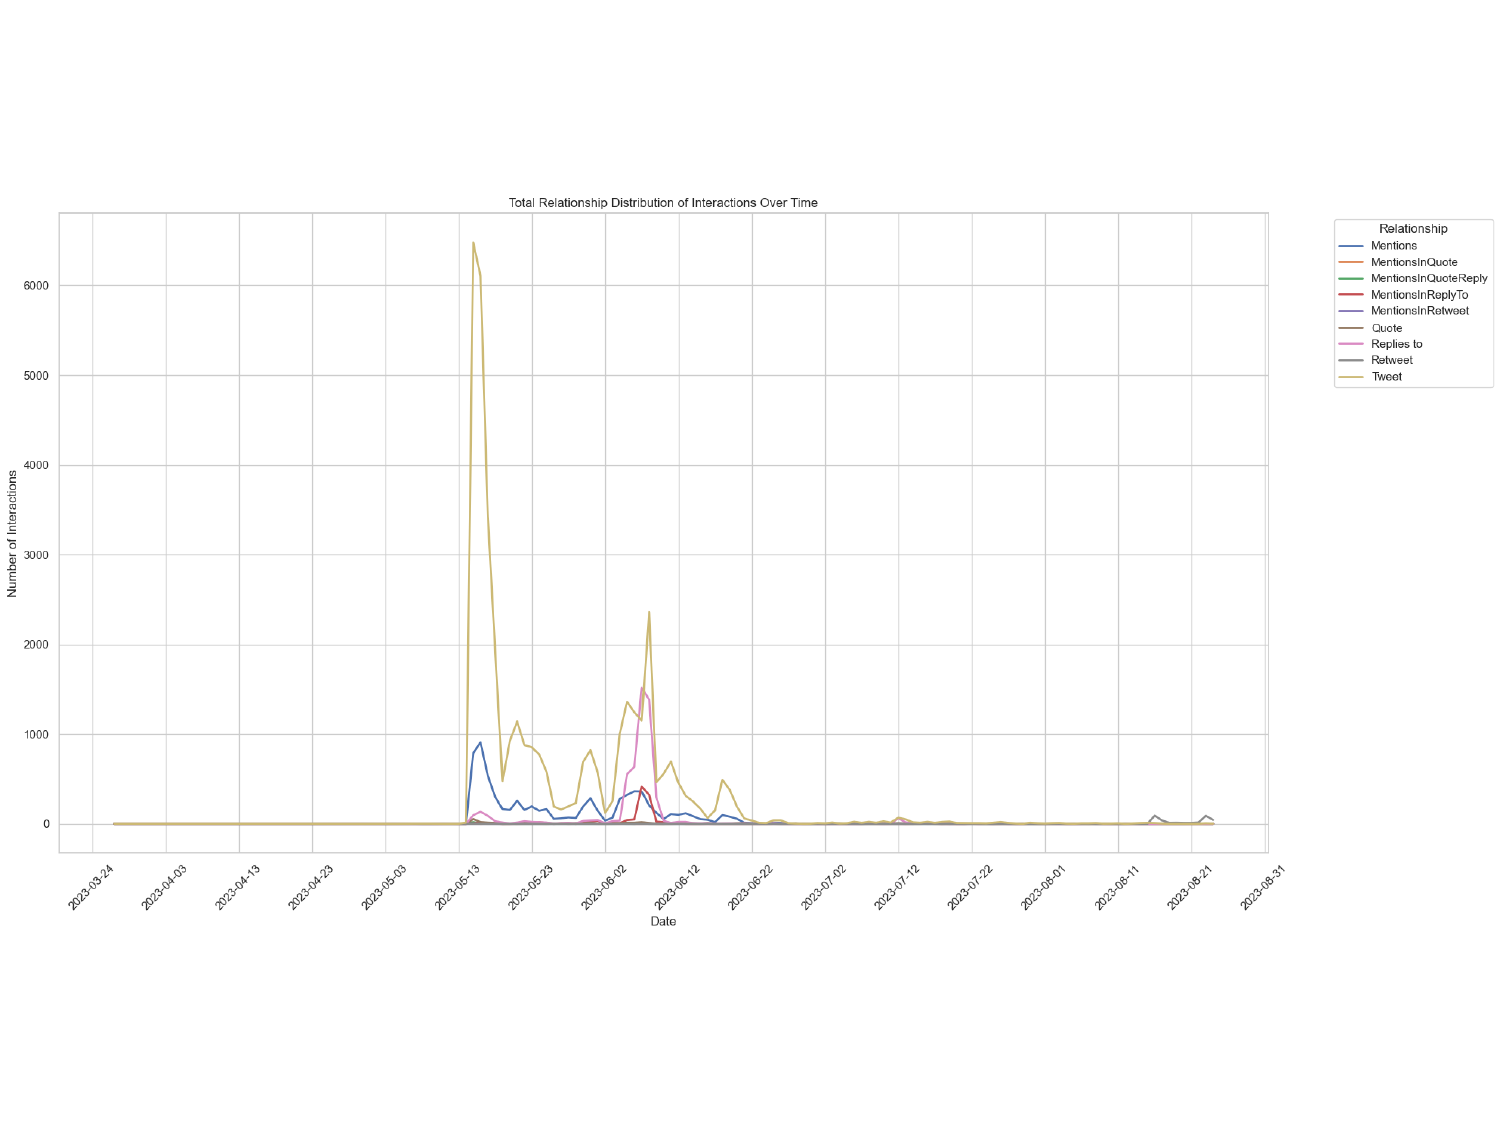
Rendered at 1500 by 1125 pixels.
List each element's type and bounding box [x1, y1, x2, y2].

picture [0, 190, 1500, 935]
